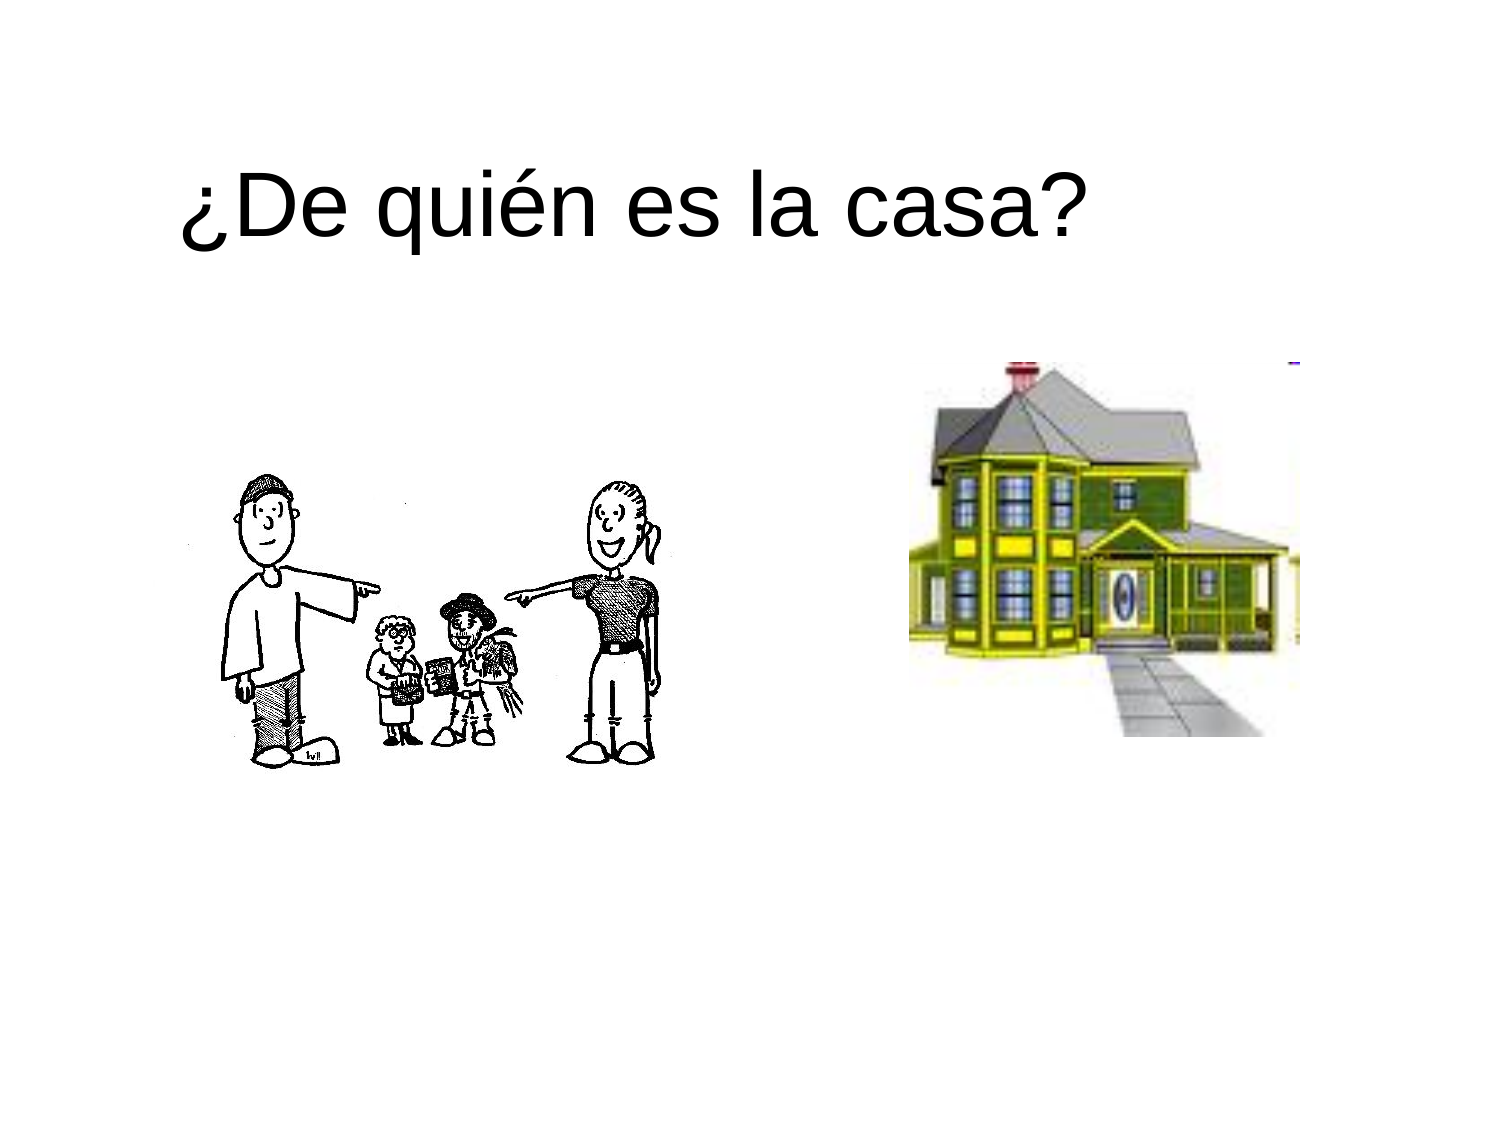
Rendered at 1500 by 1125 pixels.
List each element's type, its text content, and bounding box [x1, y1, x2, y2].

text_box ¿De quién es la casa? [162, 137, 1425, 263]
picture [909, 362, 1301, 737]
picture [149, 399, 726, 818]
